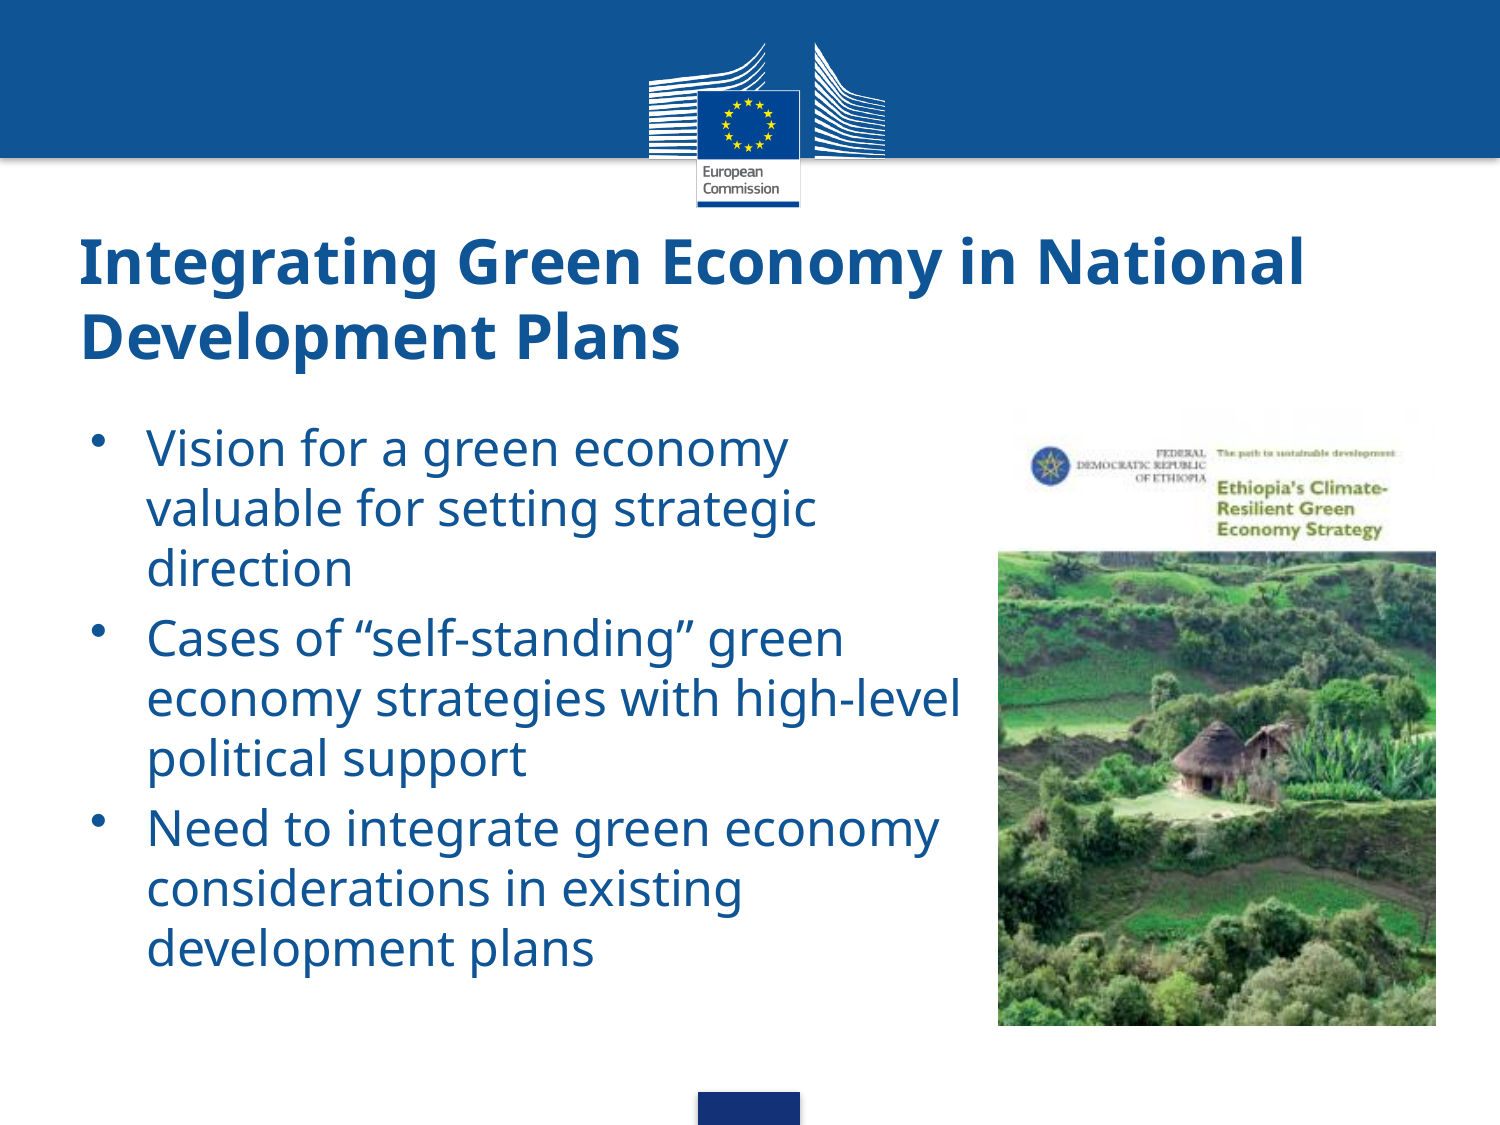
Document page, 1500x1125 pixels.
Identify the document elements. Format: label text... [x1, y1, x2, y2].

list Vision for a green economy valuable for setting strategic direction Cases of “self-standing” green economy strategies with high-level political support Need to integrate green economy considerations in existing development plans [75, 408, 987, 988]
picture [997, 408, 1436, 1027]
picture [649, 42, 885, 208]
title Integrating Green Economy in National Development Plans [64, 219, 1415, 374]
